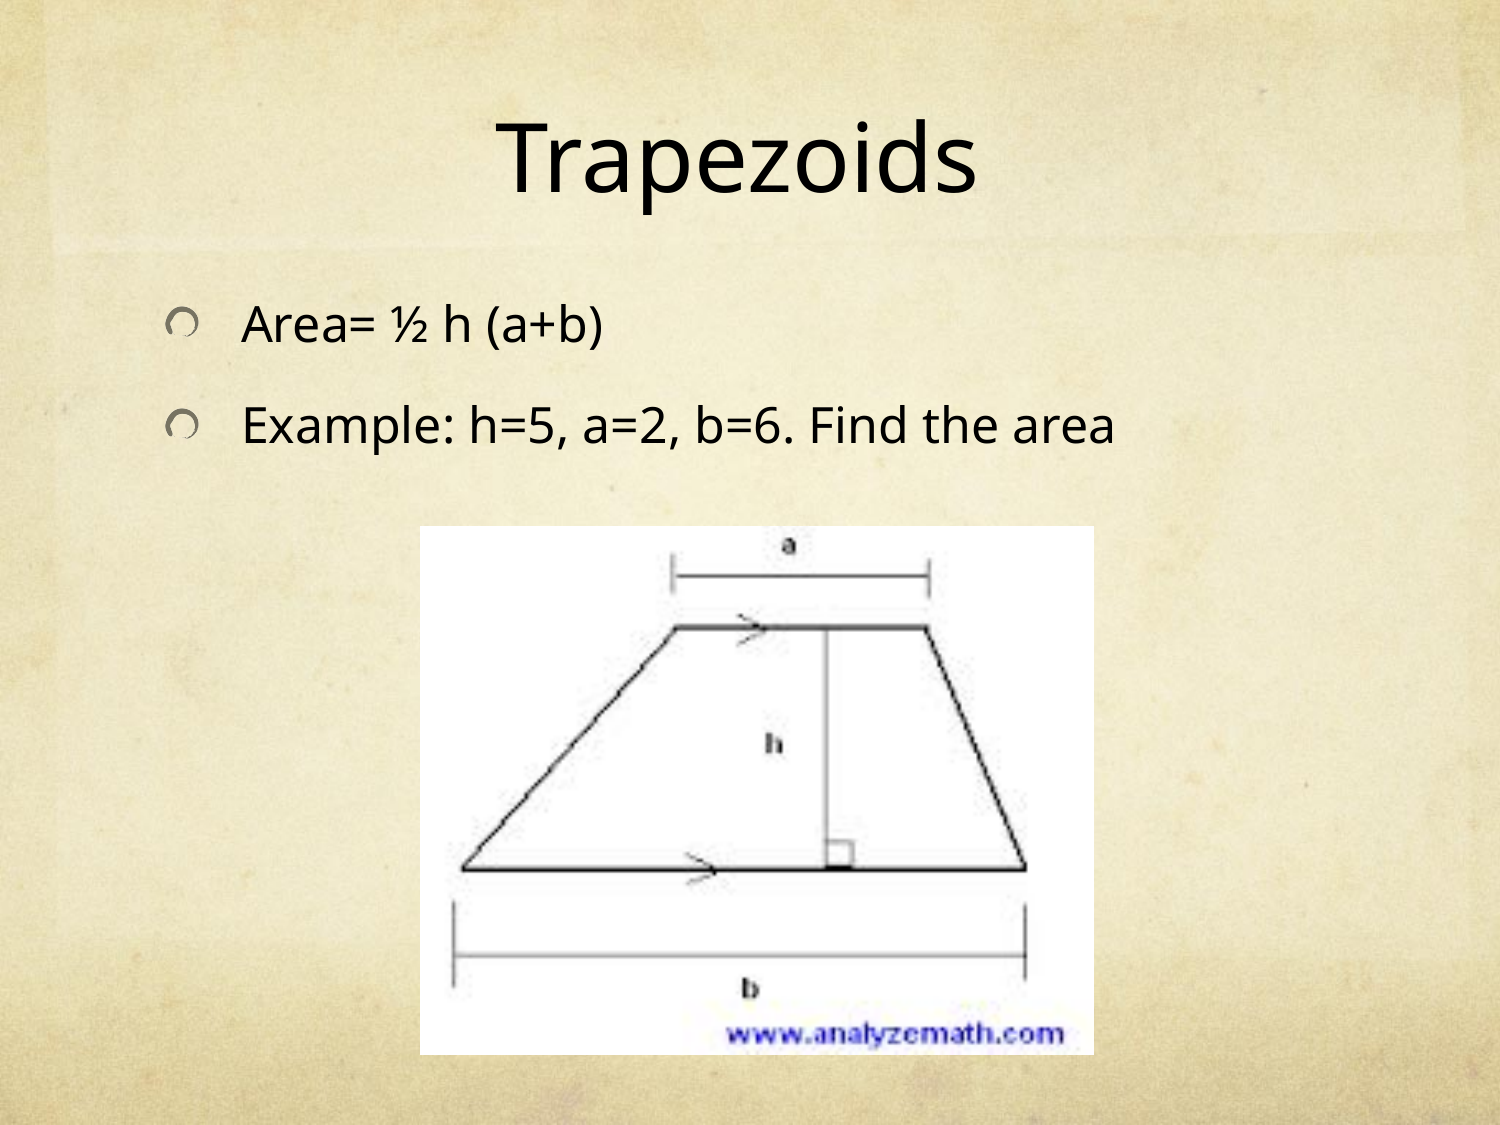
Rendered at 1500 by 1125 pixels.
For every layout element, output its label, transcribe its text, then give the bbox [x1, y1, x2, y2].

picture [0, 0, 1500, 1125]
title Trapezoids [150, 82, 1350, 225]
list Area= ½ h (a+b) Example: h=5, a=2, b=6. Find the area [150, 284, 1350, 500]
